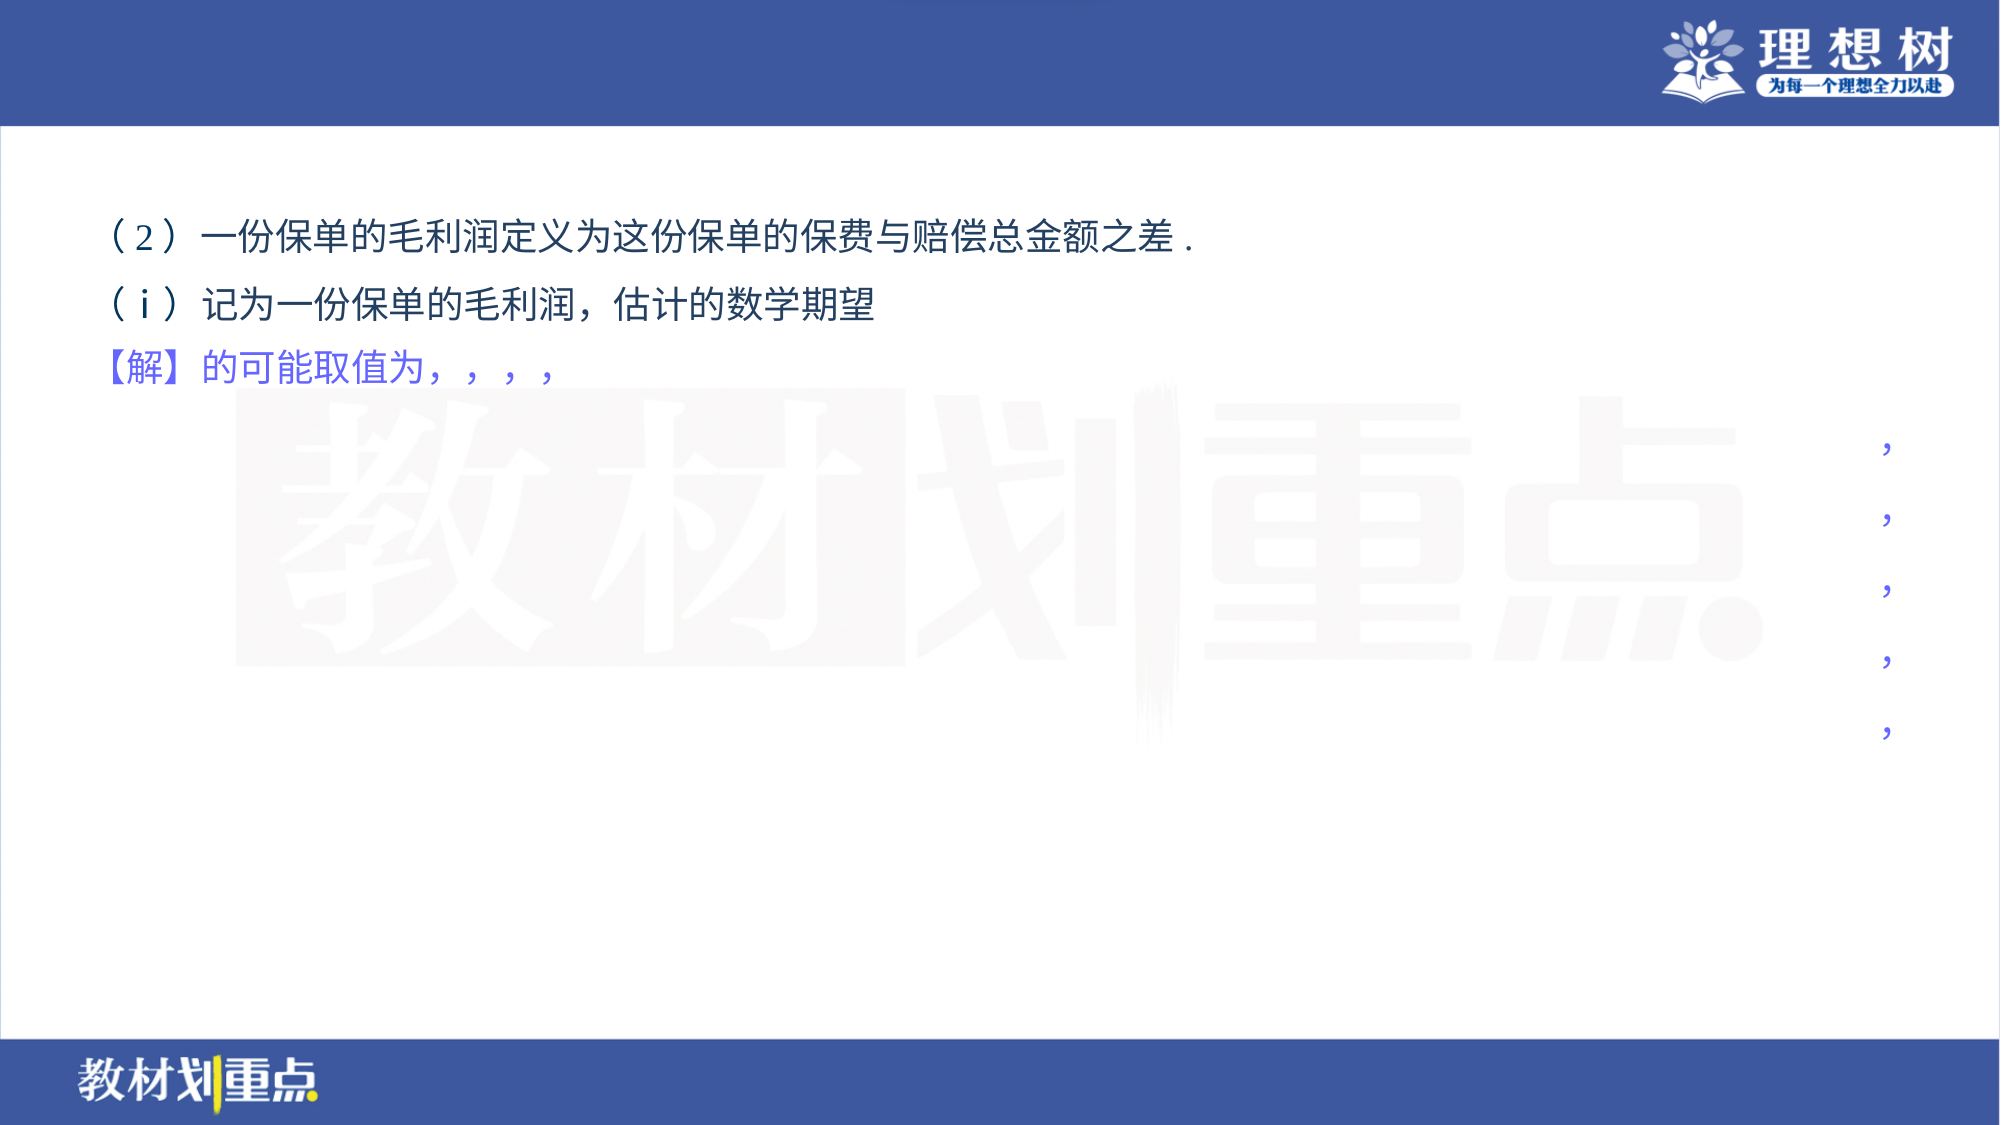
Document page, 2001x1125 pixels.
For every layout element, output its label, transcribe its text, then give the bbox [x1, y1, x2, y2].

text_box （2）一份保单的毛利润定义为这份保单的保费与赔偿总金额之差. [88, 191, 1911, 251]
picture [0, 0, 2000, 1125]
